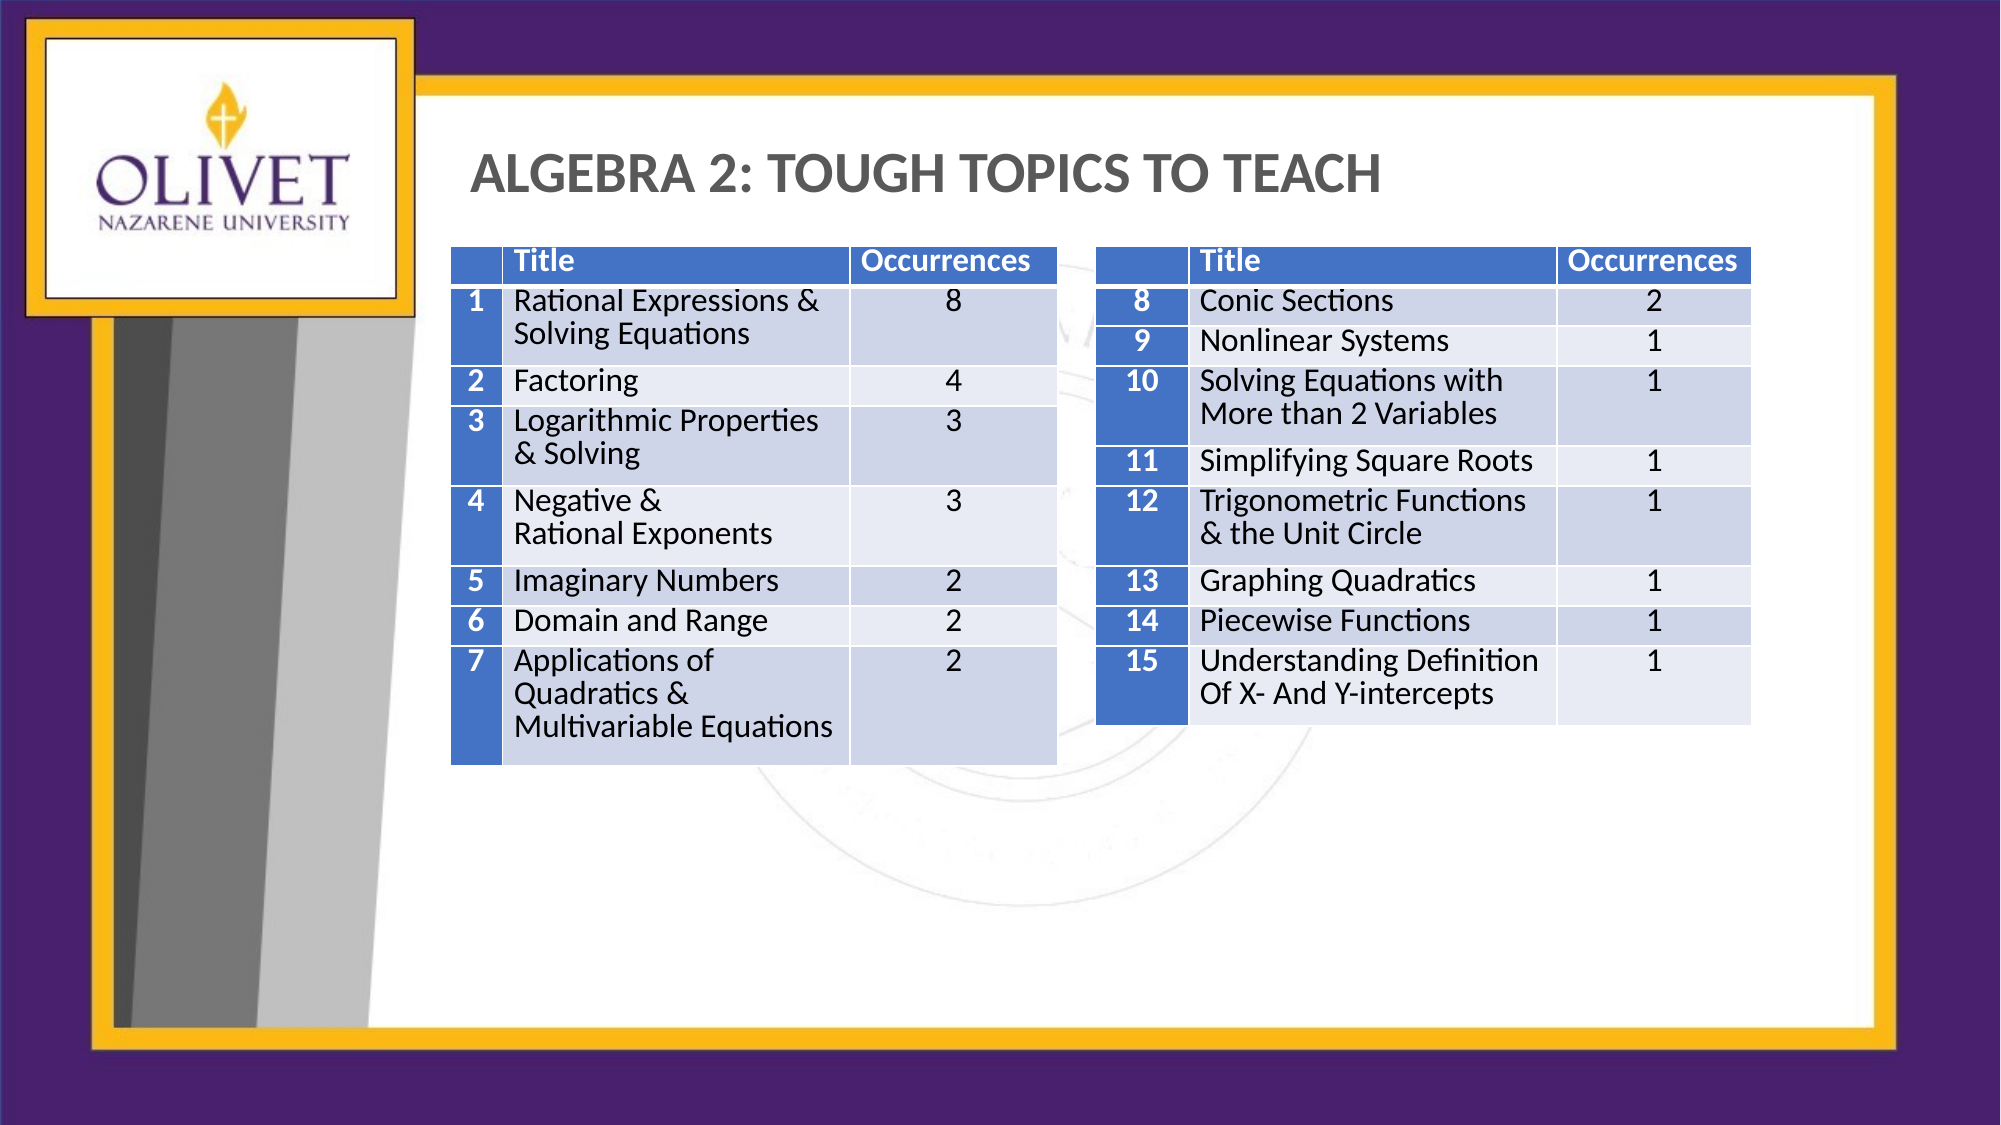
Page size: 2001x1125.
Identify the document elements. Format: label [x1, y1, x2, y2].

chart [63, 126, 1789, 1003]
picture [0, 0, 2001, 1125]
